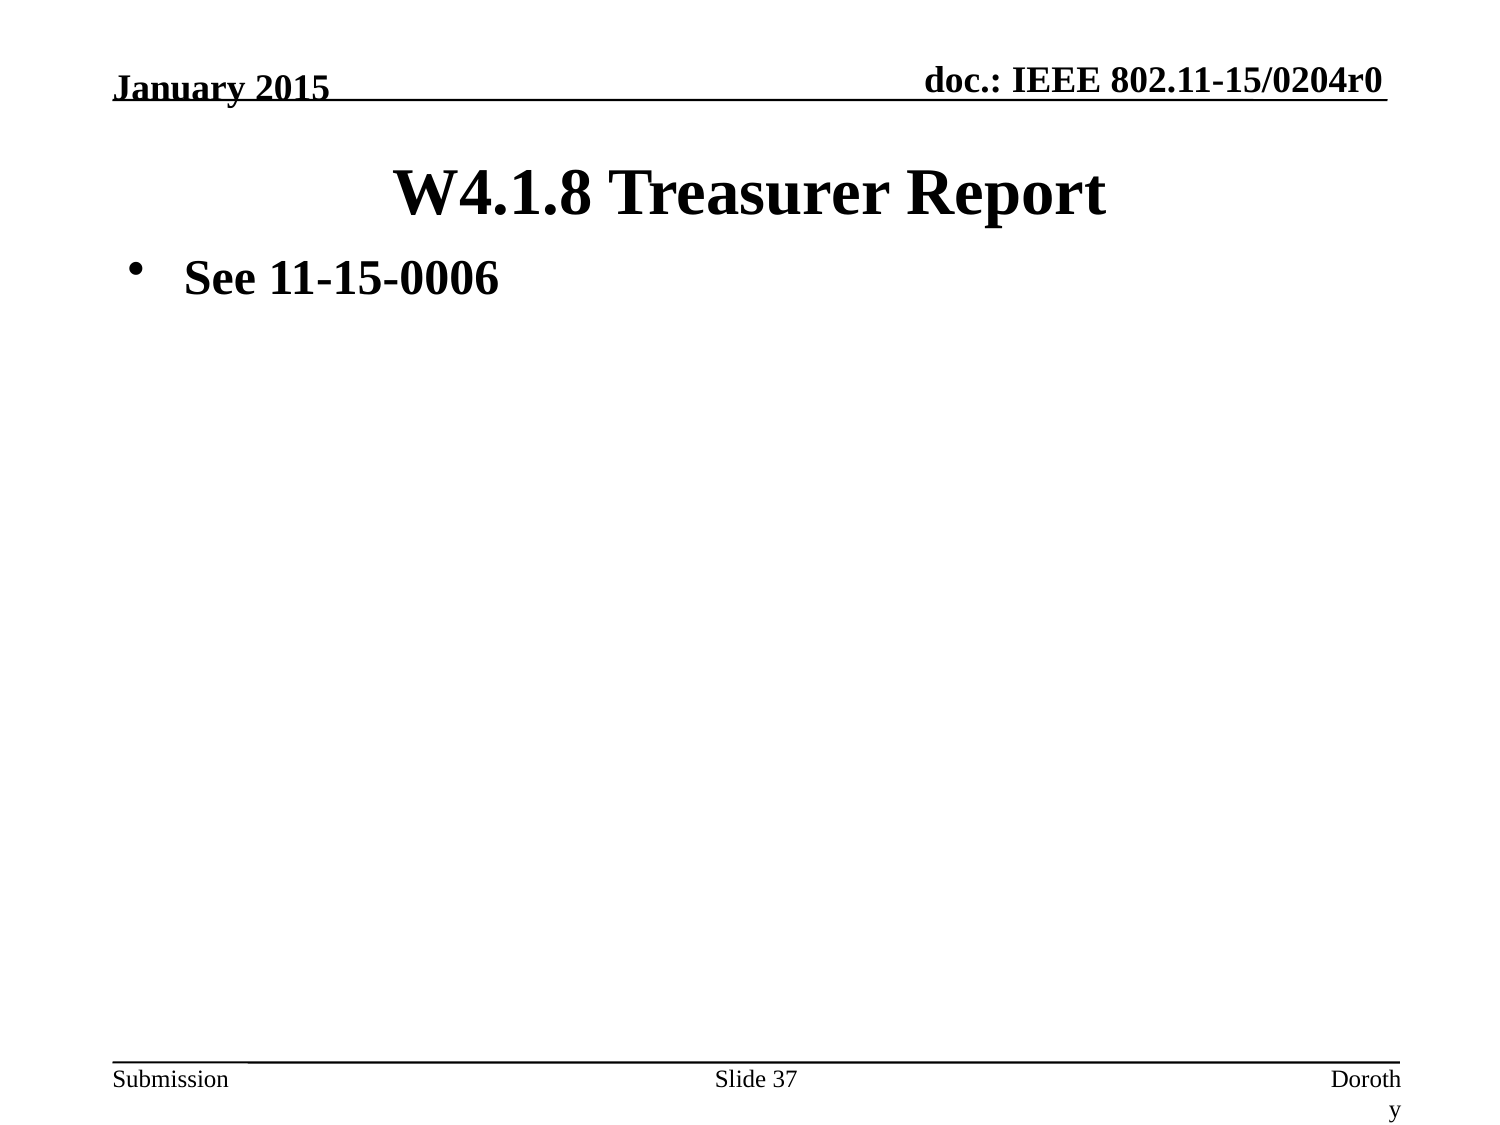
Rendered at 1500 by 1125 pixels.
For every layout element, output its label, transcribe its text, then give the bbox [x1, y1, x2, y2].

list See 11-15-0006 [112, 237, 1388, 1038]
slide_number Slide 37 [712, 1061, 800, 1093]
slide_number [112, 62, 401, 109]
footer Dorothy Stanley, Aruba Networks [1324, 1061, 1402, 1093]
title W4.1.8 Treasurer Report [112, 112, 1388, 237]
